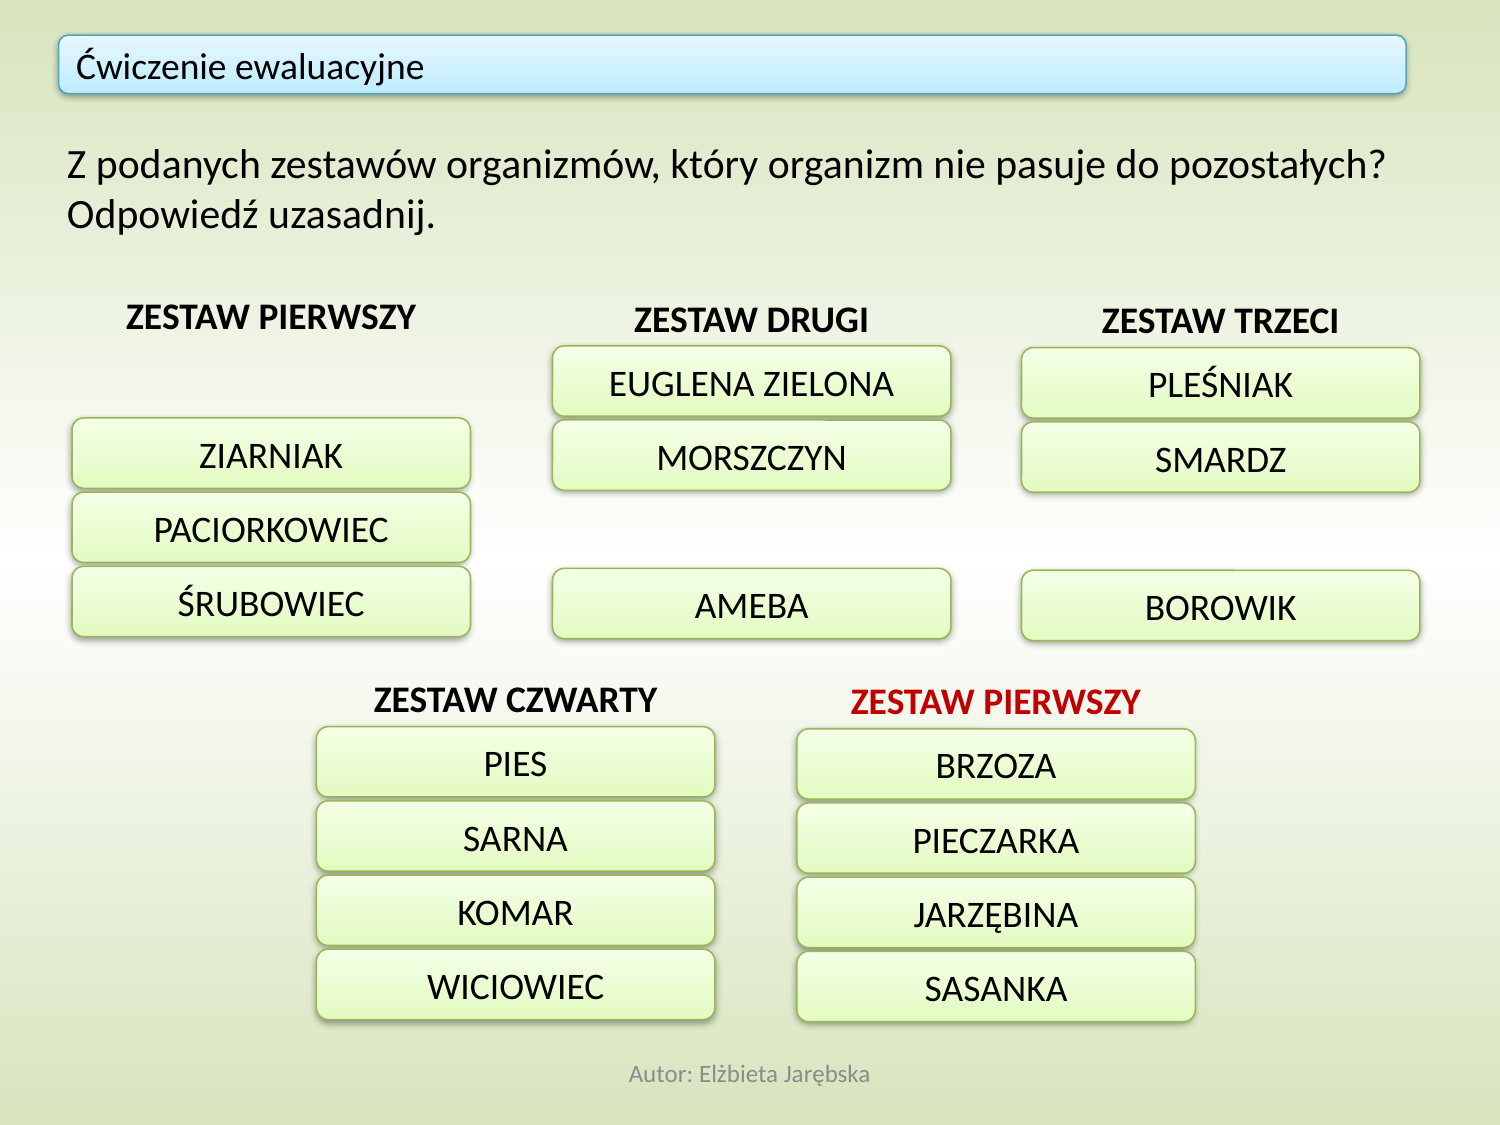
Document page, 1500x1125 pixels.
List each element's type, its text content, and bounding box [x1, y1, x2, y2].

text_box ZIARNIAK [71, 417, 472, 490]
text_box ZESTAW TRZECI [1009, 288, 1432, 349]
text_box WICIOWIEC [315, 948, 716, 1021]
text_box KOMAR [315, 874, 716, 947]
text_box PLEŚNIAK [1020, 349, 1421, 419]
text_box BRZOZA [796, 730, 1197, 800]
text_box ŚRUBOWIEC [71, 565, 472, 638]
text_box PIECZARKA [796, 802, 1197, 875]
text_box ZESTAW DRUGI [540, 287, 963, 347]
text_box ZESTAW PIERWSZY [60, 285, 483, 345]
text_box PACIORKOWIEC [71, 491, 472, 564]
text_box Z podanych zestawów organizmów, który organizm nie pasuje do pozostałych? Odpowiedź uzasadnij. [51, 129, 1412, 245]
text_box SMARDZ [1020, 421, 1421, 493]
footer Autor: Elżbieta Jarębska [512, 1042, 988, 1103]
text_box ZESTAW CZWARTY [304, 667, 727, 728]
text_box ZESTAW PIERWSZY [785, 669, 1207, 730]
text_box SASANKA [796, 950, 1197, 1023]
text_box SARNA [315, 800, 716, 872]
text_box EUGLENA ZIELONA [551, 347, 952, 417]
text_box MORSZCZYN [551, 419, 952, 492]
text_box JARZĘBINA [796, 876, 1197, 949]
text_box PIES [315, 728, 716, 798]
text_box BOROWIK [1020, 569, 1421, 642]
text_box AMEBA [551, 567, 952, 640]
text_box Ćwiczenie ewaluacyjne [57, 34, 1407, 95]
